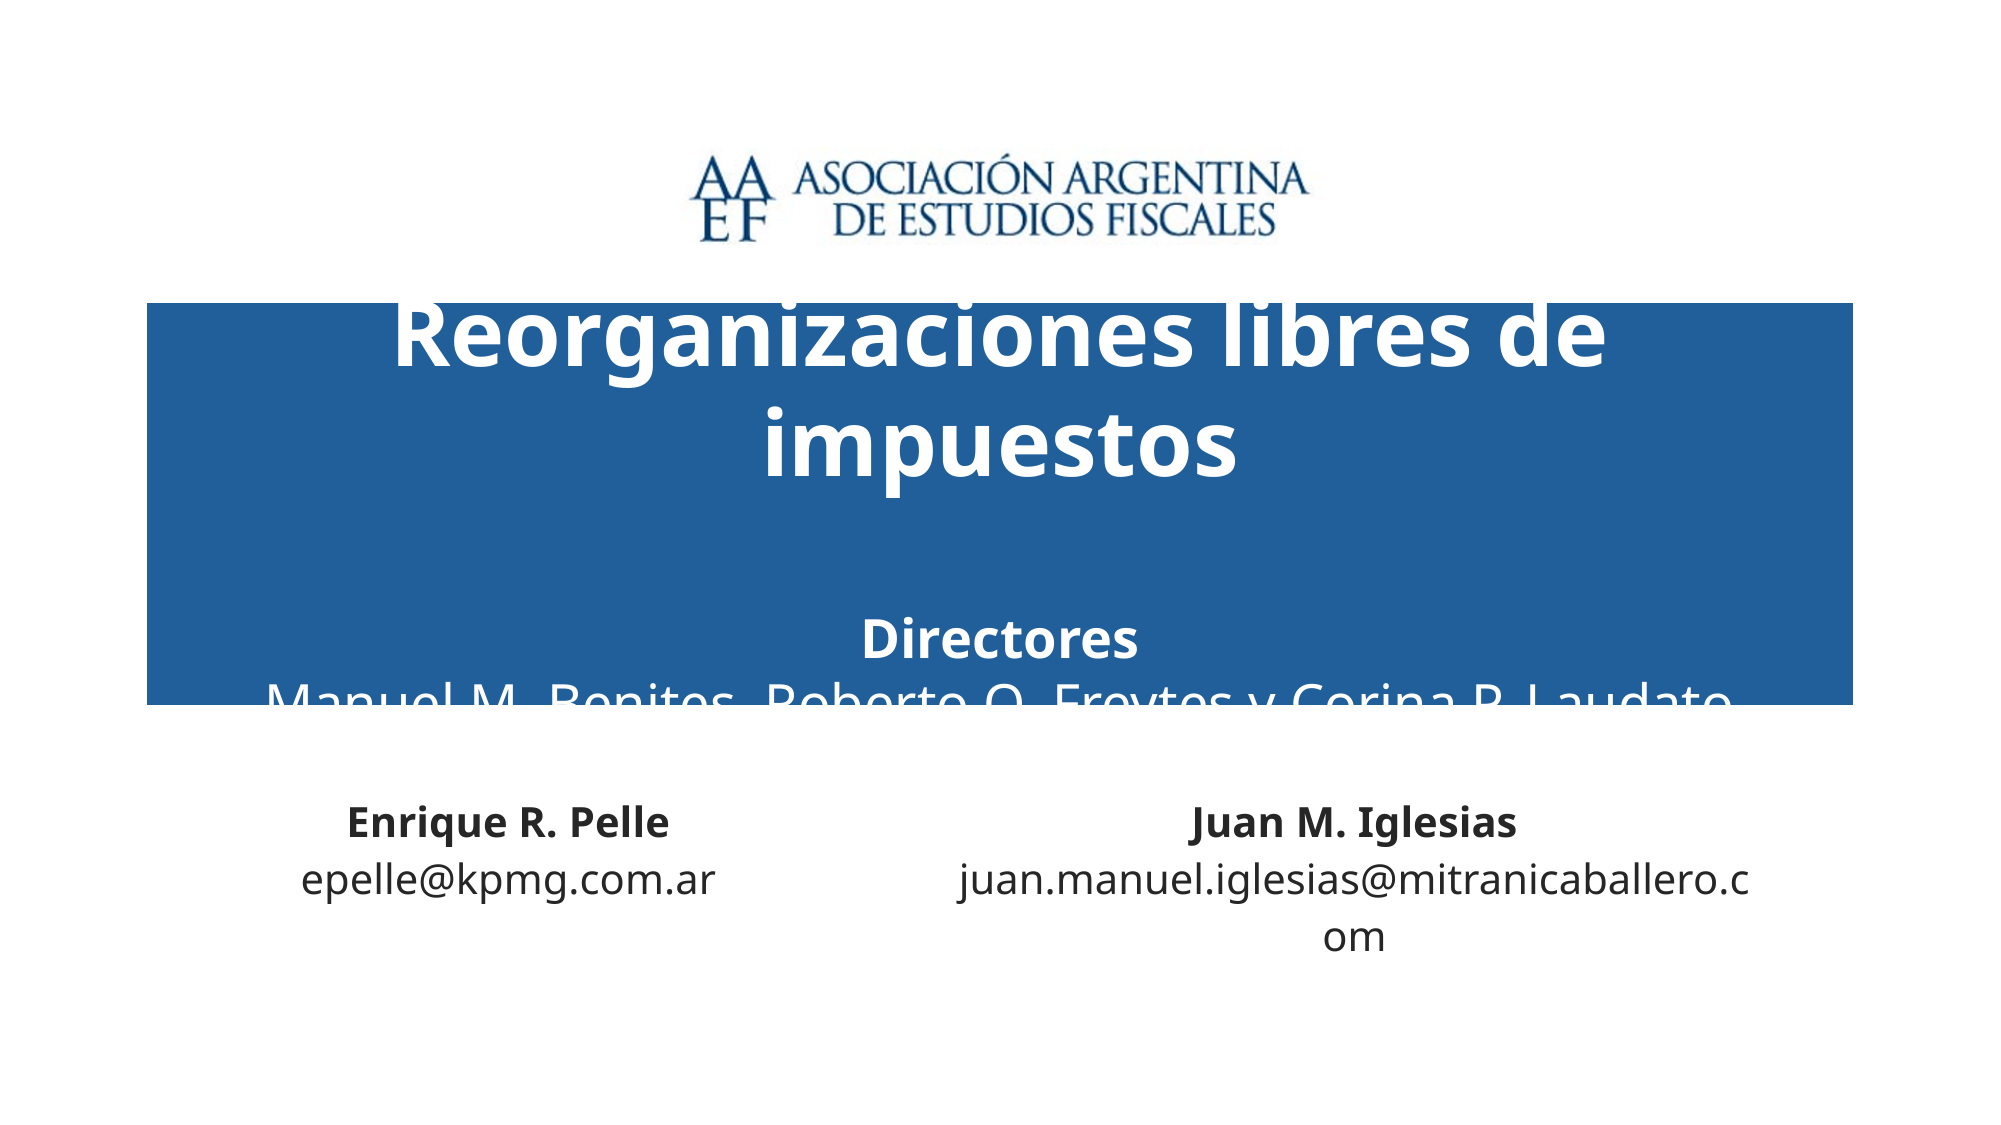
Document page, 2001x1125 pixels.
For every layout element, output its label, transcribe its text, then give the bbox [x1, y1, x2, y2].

table_header Enrique R. Pelle epelle@kpmg.com.ar [86, 786, 931, 968]
table_header Juan M. Iglesias juan.manuel.iglesias@mitranicaballero.com [932, 786, 1777, 968]
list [675, 146, 1325, 263]
text_box Reorganizaciones libres de impuestos Directores Manuel M. Benites, Roberto O. Freytes y Corina P. Laudato [144, 300, 1856, 708]
